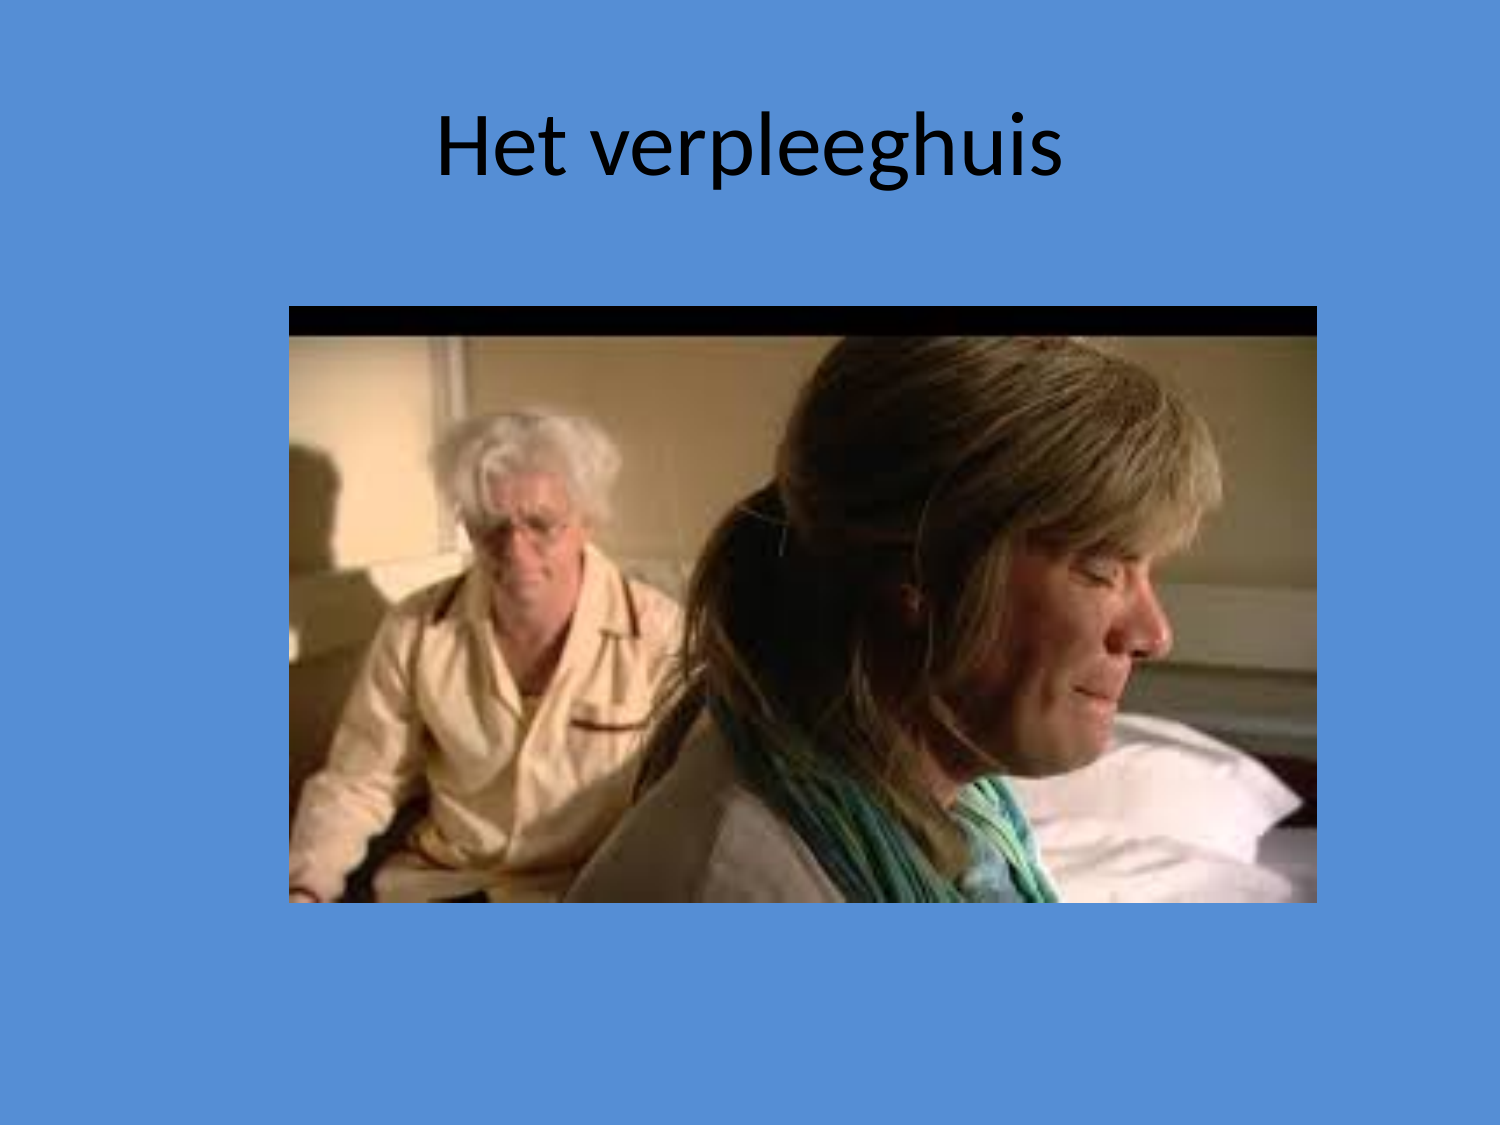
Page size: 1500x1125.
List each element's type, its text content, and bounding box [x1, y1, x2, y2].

title Het verpleeghuis [75, 45, 1425, 233]
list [288, 306, 1318, 903]
